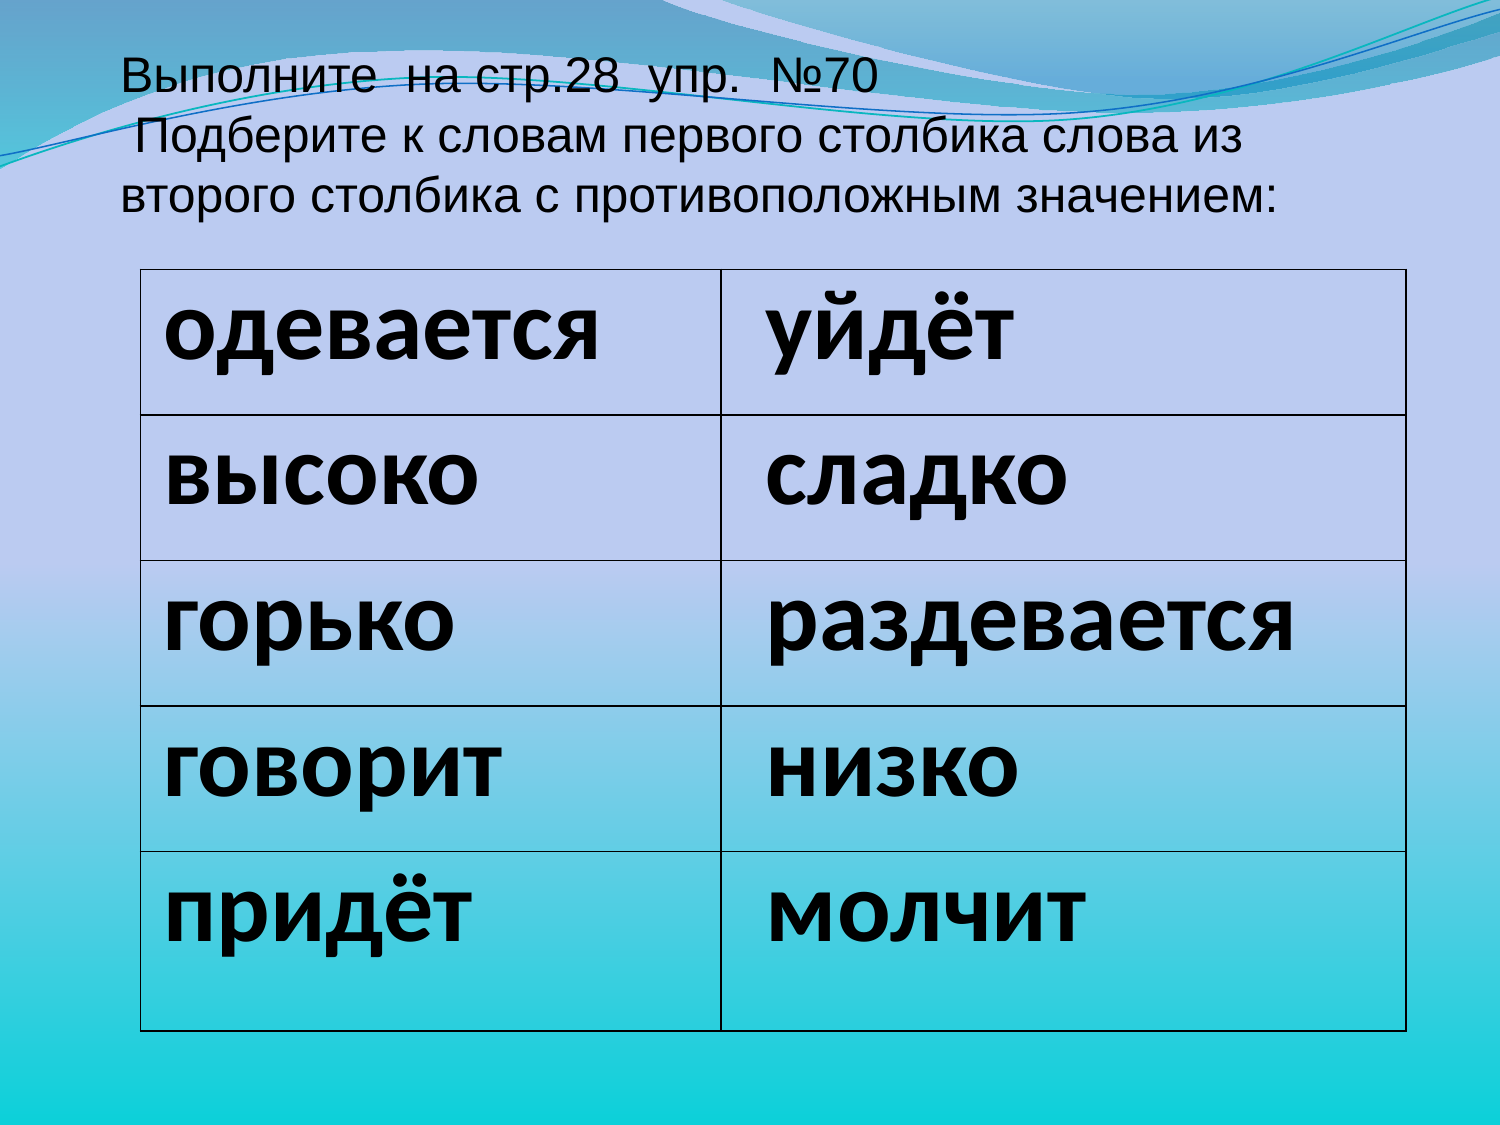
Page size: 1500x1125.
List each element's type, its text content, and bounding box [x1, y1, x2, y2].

table_cell высоко [141, 416, 720, 560]
text_box Выполните на стр.28 упр. №70 Подберите к словам первого столбика слова из второго столбика с противоположным значением: [105, 35, 1395, 230]
table_cell придёт [141, 852, 720, 1030]
table_header уйдёт [722, 270, 1405, 414]
table_header одевается [141, 270, 720, 414]
table_cell молчит [722, 852, 1405, 1030]
table_cell горько [141, 561, 720, 705]
table_cell низко [722, 707, 1405, 851]
table_cell сладко [722, 416, 1405, 560]
table_cell говорит [141, 707, 720, 851]
table_cell раздевается [722, 561, 1405, 705]
